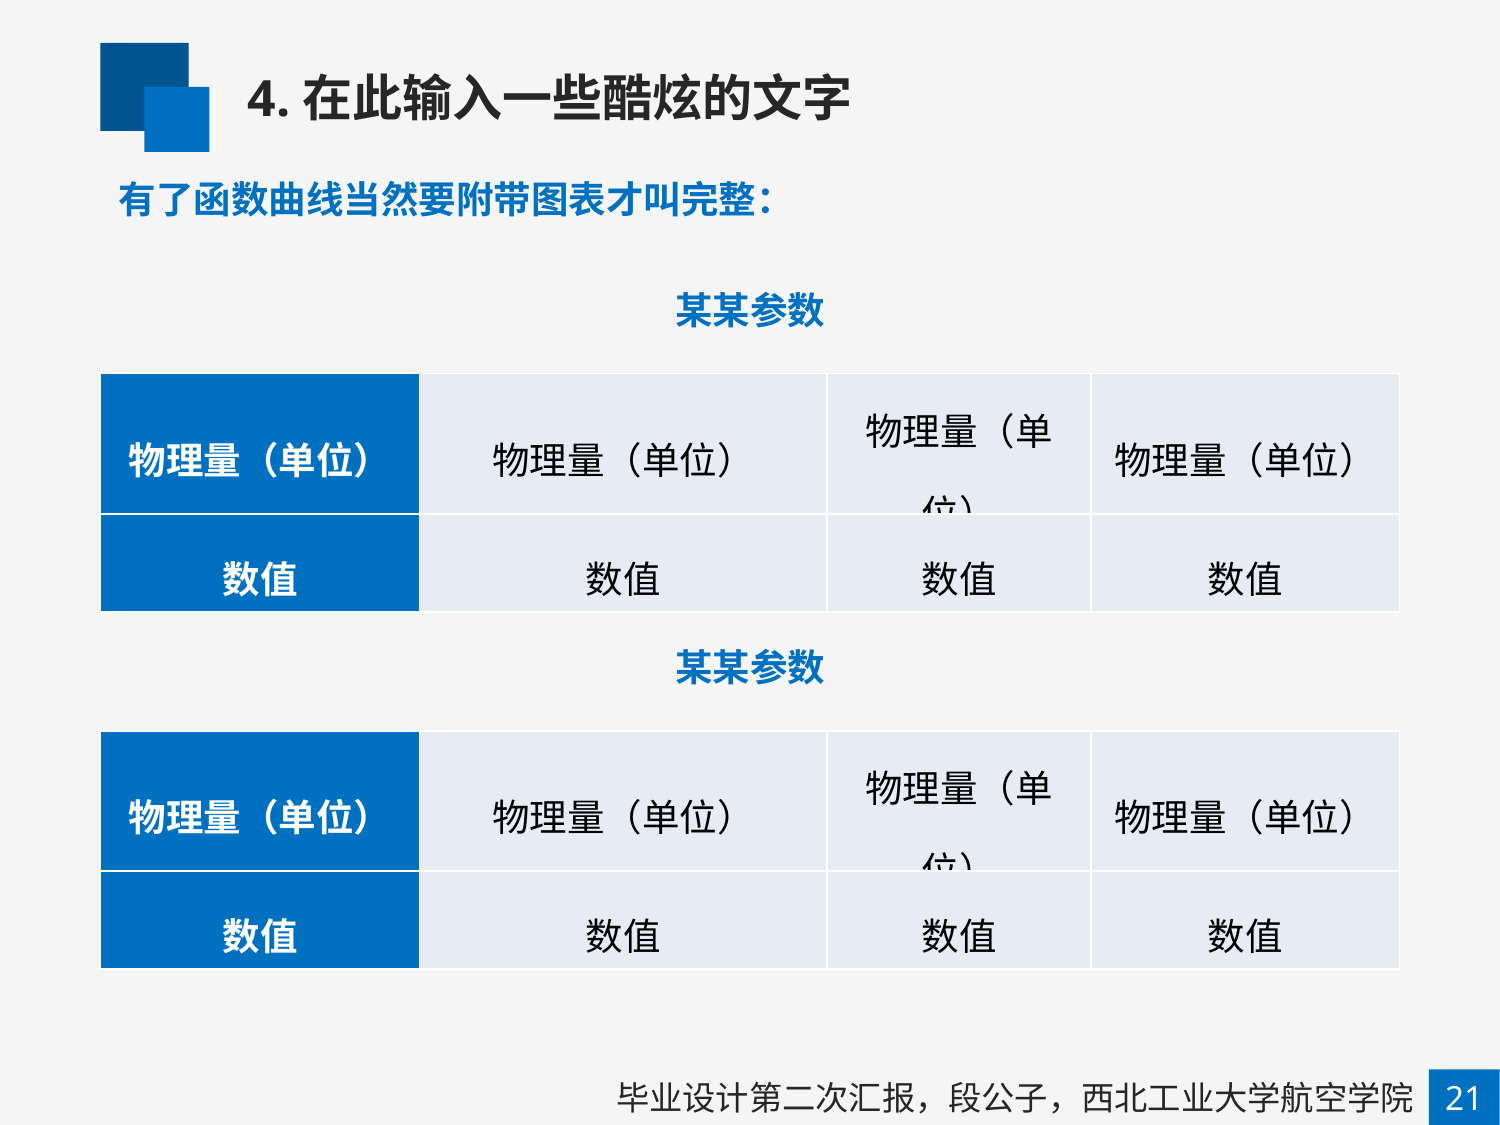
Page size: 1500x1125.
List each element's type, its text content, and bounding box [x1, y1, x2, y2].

table_header 物理量（单位） [1092, 732, 1399, 870]
table_cell 数值 [828, 872, 1090, 968]
text_box 有了函数曲线当然要附带图表才叫完整： [103, 168, 809, 229]
table_header 物理量（单位） [1092, 374, 1399, 513]
table_header 物理量（单位） [420, 732, 826, 870]
table_cell 数值 [1092, 872, 1399, 968]
text_box 4.在此输入一些酷炫的文字 [232, 59, 1400, 135]
table_header 物理量（单位） [420, 374, 826, 513]
text_box 某某参数 [659, 279, 841, 340]
table_header 物理量（单位） [101, 732, 419, 870]
table_cell 数值 [420, 872, 826, 968]
table_cell 数值 [1092, 515, 1399, 611]
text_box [200, 1069, 1500, 1125]
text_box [100, 42, 210, 152]
table_cell 数值 [101, 872, 419, 968]
table_header 物理量（单位） [828, 732, 1090, 870]
table_cell 数值 [420, 515, 826, 611]
text_box 某某参数 [659, 636, 841, 697]
table_header 物理量（单位） [101, 374, 419, 513]
table_cell 数值 [101, 515, 419, 611]
table_cell 数值 [828, 515, 1090, 611]
table_header 物理量（单位） [828, 374, 1090, 513]
